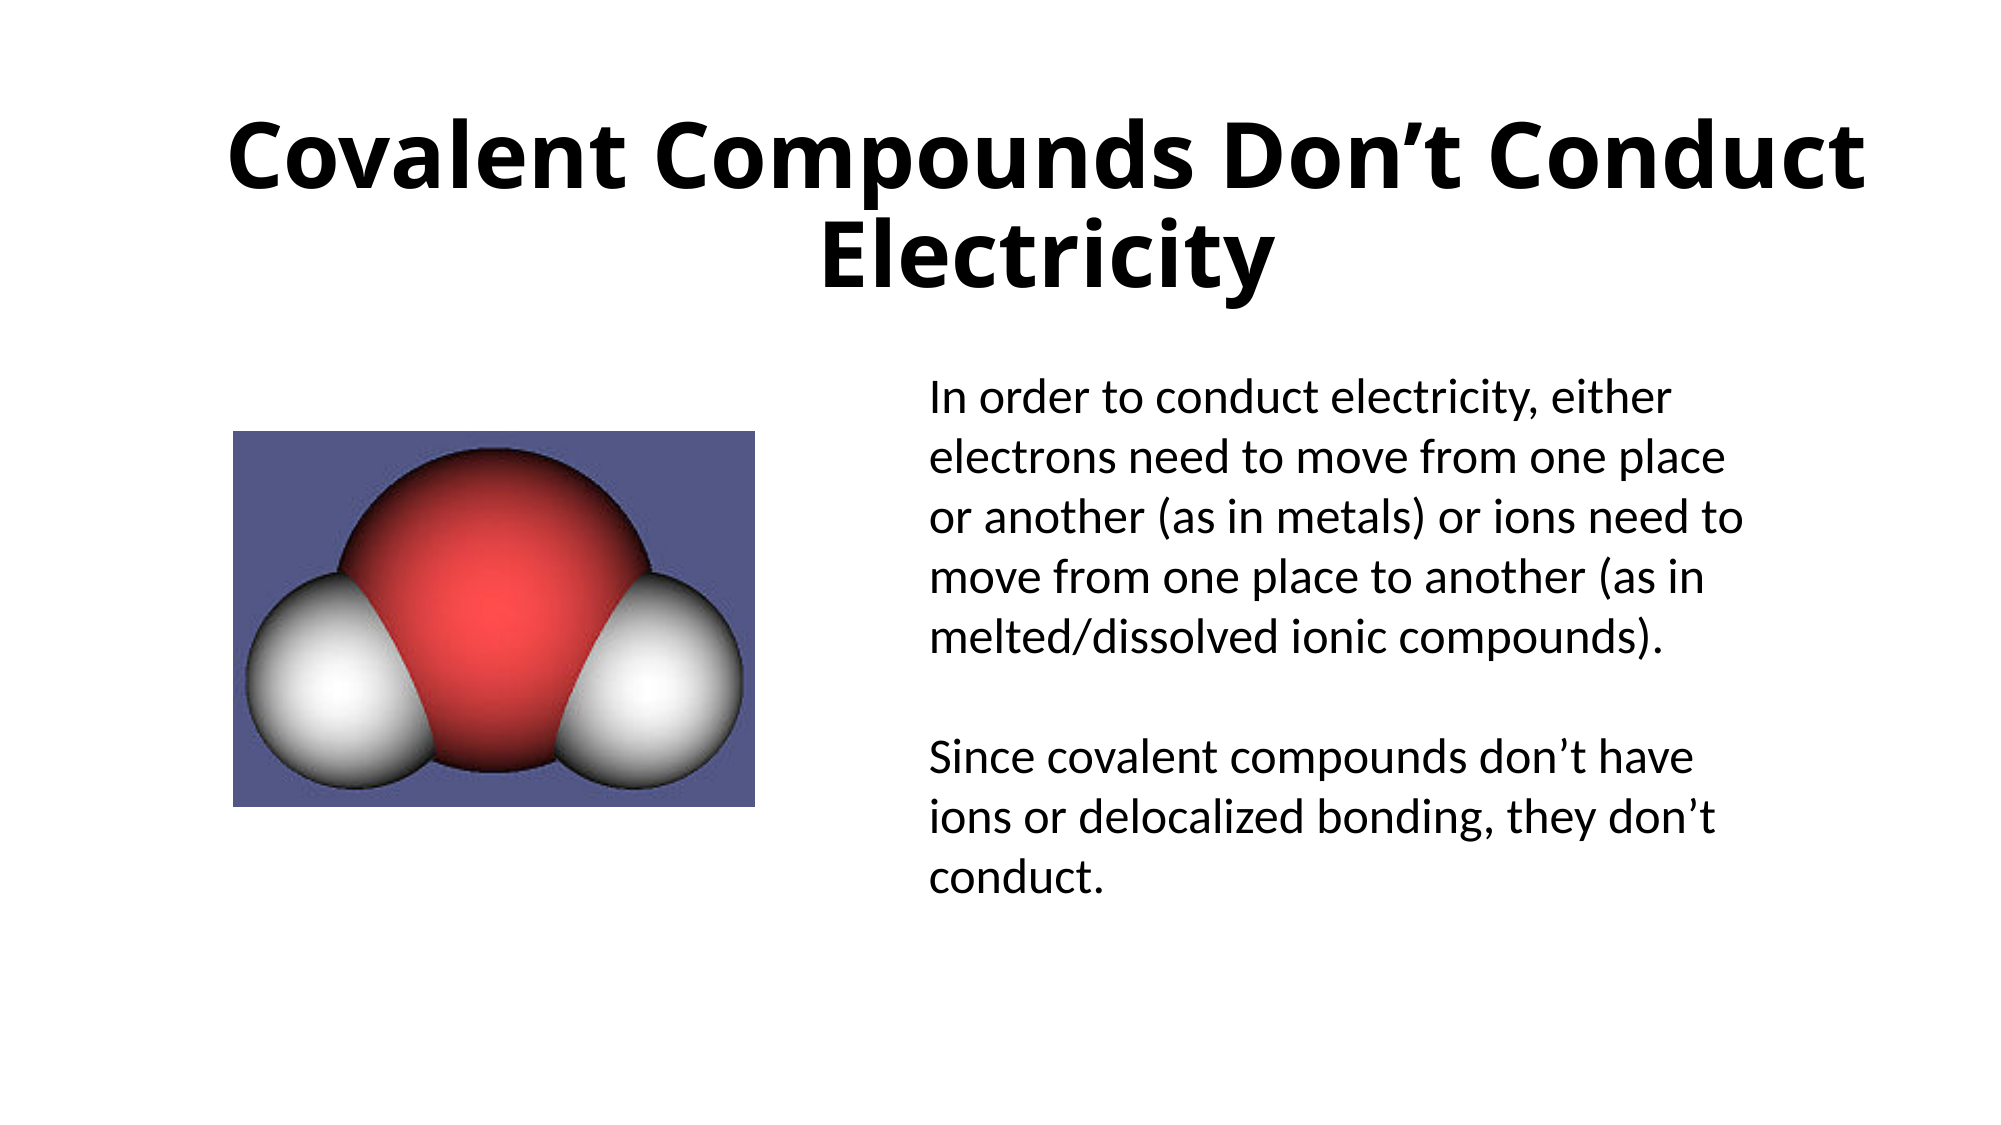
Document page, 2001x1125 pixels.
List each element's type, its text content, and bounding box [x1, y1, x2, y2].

title Covalent Compounds Don’t Conduct Electricity [184, 99, 1910, 318]
text_box In order to conduct electricity, either electrons need to move from one place or another (as in metals) or ions need to move from one place to another (as in melted/dissolved ionic compounds). Since covalent compounds don’t have ions or delocalized bonding, they don’t conduct. [914, 356, 1796, 911]
picture [233, 431, 755, 807]
